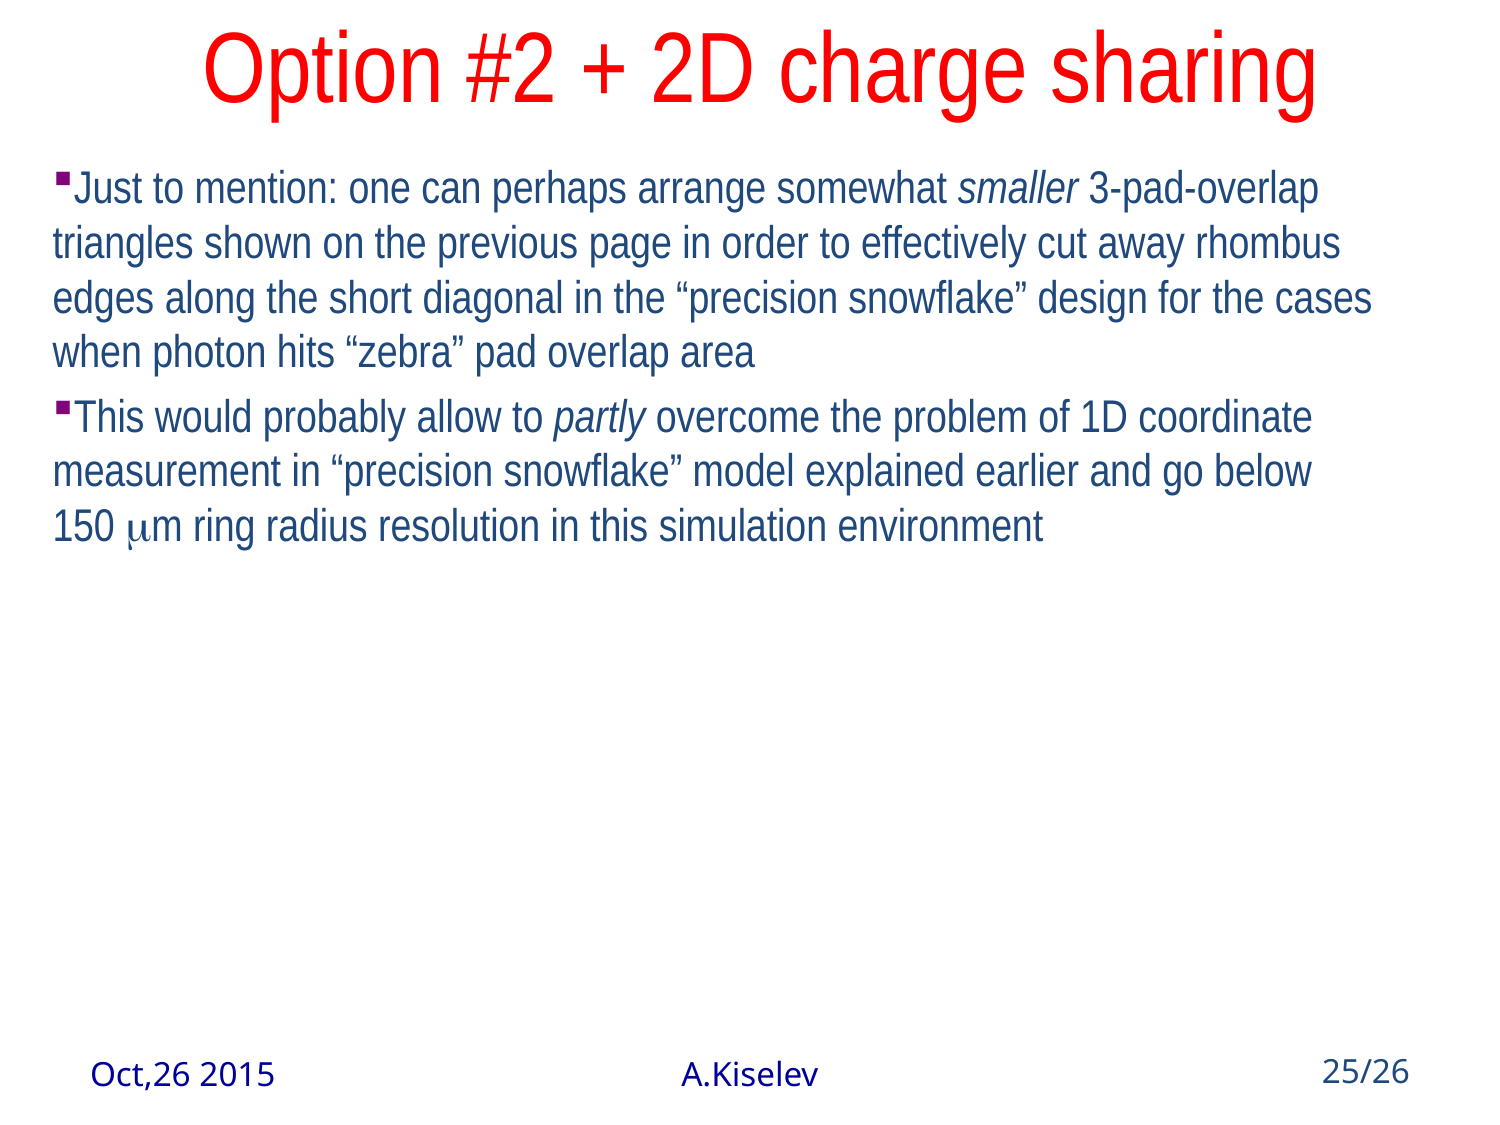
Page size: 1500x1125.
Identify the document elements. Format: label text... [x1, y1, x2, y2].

slide_number 25/26 [1074, 1042, 1425, 1103]
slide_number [75, 1042, 425, 1103]
title Option #2 + 2D charge sharing [0, 0, 1500, 125]
footer A.Kiselev [512, 1042, 988, 1103]
text_box Just to mention: one can perhaps arrange somewhat smaller 3-pad-overlap triangles shown on the previous page in order to effectively cut away rhombus edges along the short diagonal in the “precision snowflake” design for the cases when photon hits “zebra” pad overlap area This would probably allow to partly overcome the problem of 1D coordinate measurement in “precision snowflake” model explained earlier and go below 150 mm ring radius resolution in this simulation environment [37, 149, 1438, 988]
